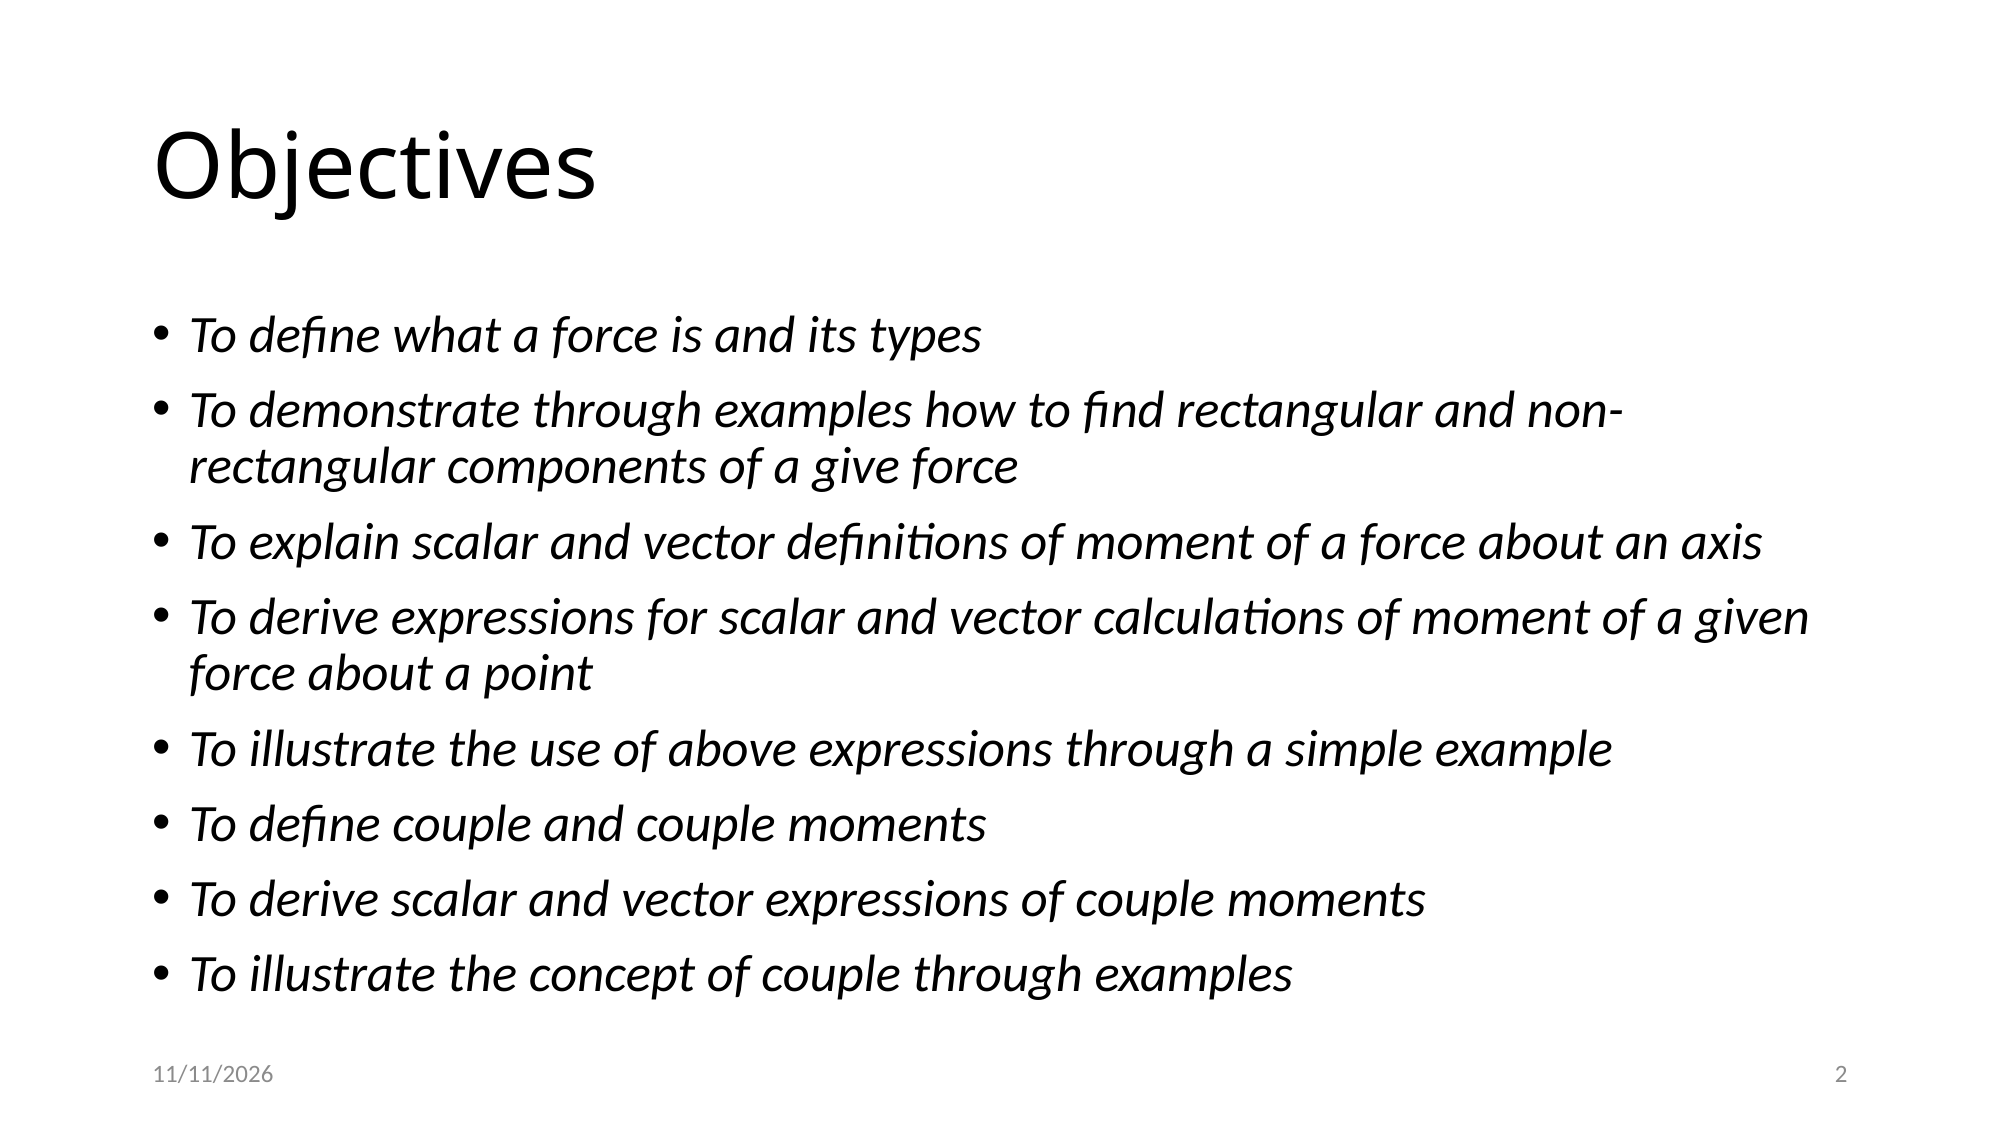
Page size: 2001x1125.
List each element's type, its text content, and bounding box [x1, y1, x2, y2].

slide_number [137, 1042, 588, 1103]
list To define what a force is and its types To demonstrate through examples how to find rectangular and non-rectangular components of a give force To explain scalar and vector definitions of moment of a force about an axis To derive expressions for scalar and vector calculations of moment of a given force about a point To illustrate the use of above expressions through a simple example To define couple and couple moments To derive scalar and vector expressions of couple moments To illustrate the concept of couple through examples [137, 299, 1863, 1014]
title Objectives [137, 59, 1863, 278]
slide_number 2 [1412, 1042, 1863, 1103]
